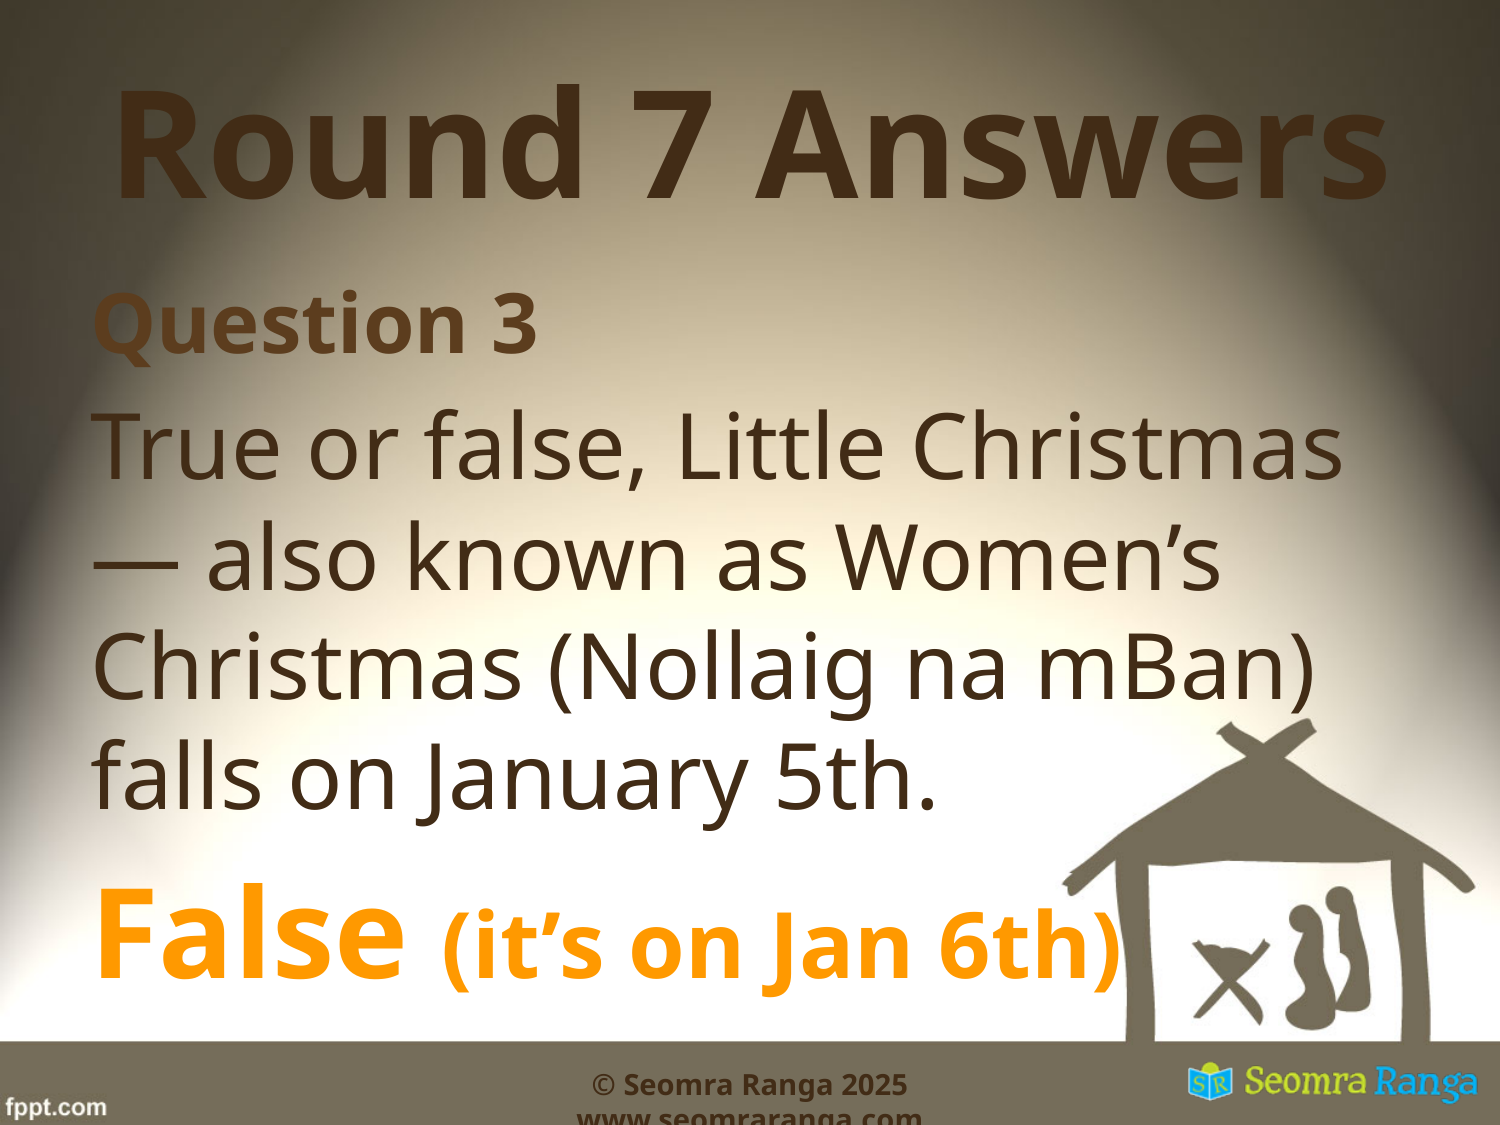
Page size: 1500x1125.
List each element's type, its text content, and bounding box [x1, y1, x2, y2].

text_box © Seomra Ranga 2025 www.seomraranga.com [401, 1058, 1099, 1125]
list Question 3 True or false, Little Christmas — also known as Women’s Christmas (Nollaig na mBan) falls on January 5th. False (it’s on Jan 6th) [75, 262, 1425, 1005]
picture [0, 0, 1500, 1125]
title Round 7 Answers [75, 45, 1425, 233]
